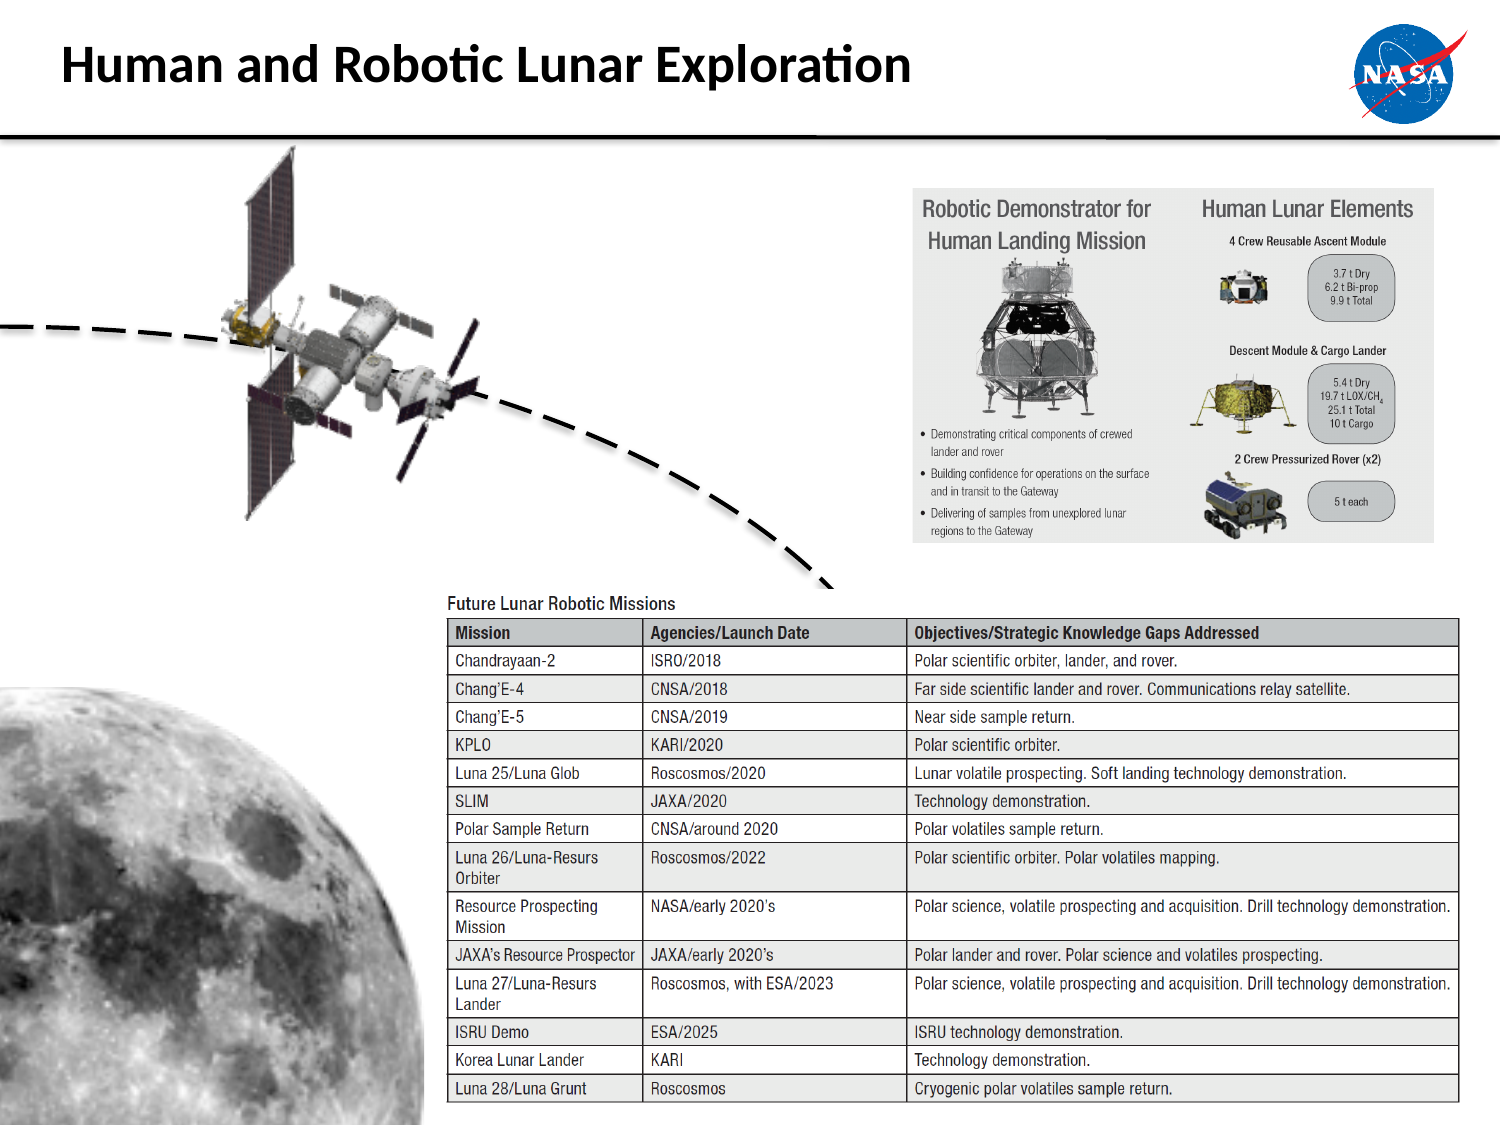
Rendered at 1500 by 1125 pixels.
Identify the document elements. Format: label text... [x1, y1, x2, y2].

text_box [0, 324, 833, 805]
picture [0, 687, 425, 1125]
picture [221, 145, 480, 521]
picture [1348, 24, 1468, 124]
picture [442, 589, 1463, 1108]
text_box Human and Robotic Lunar Exploration [46, 37, 1297, 189]
picture [912, 188, 1435, 544]
